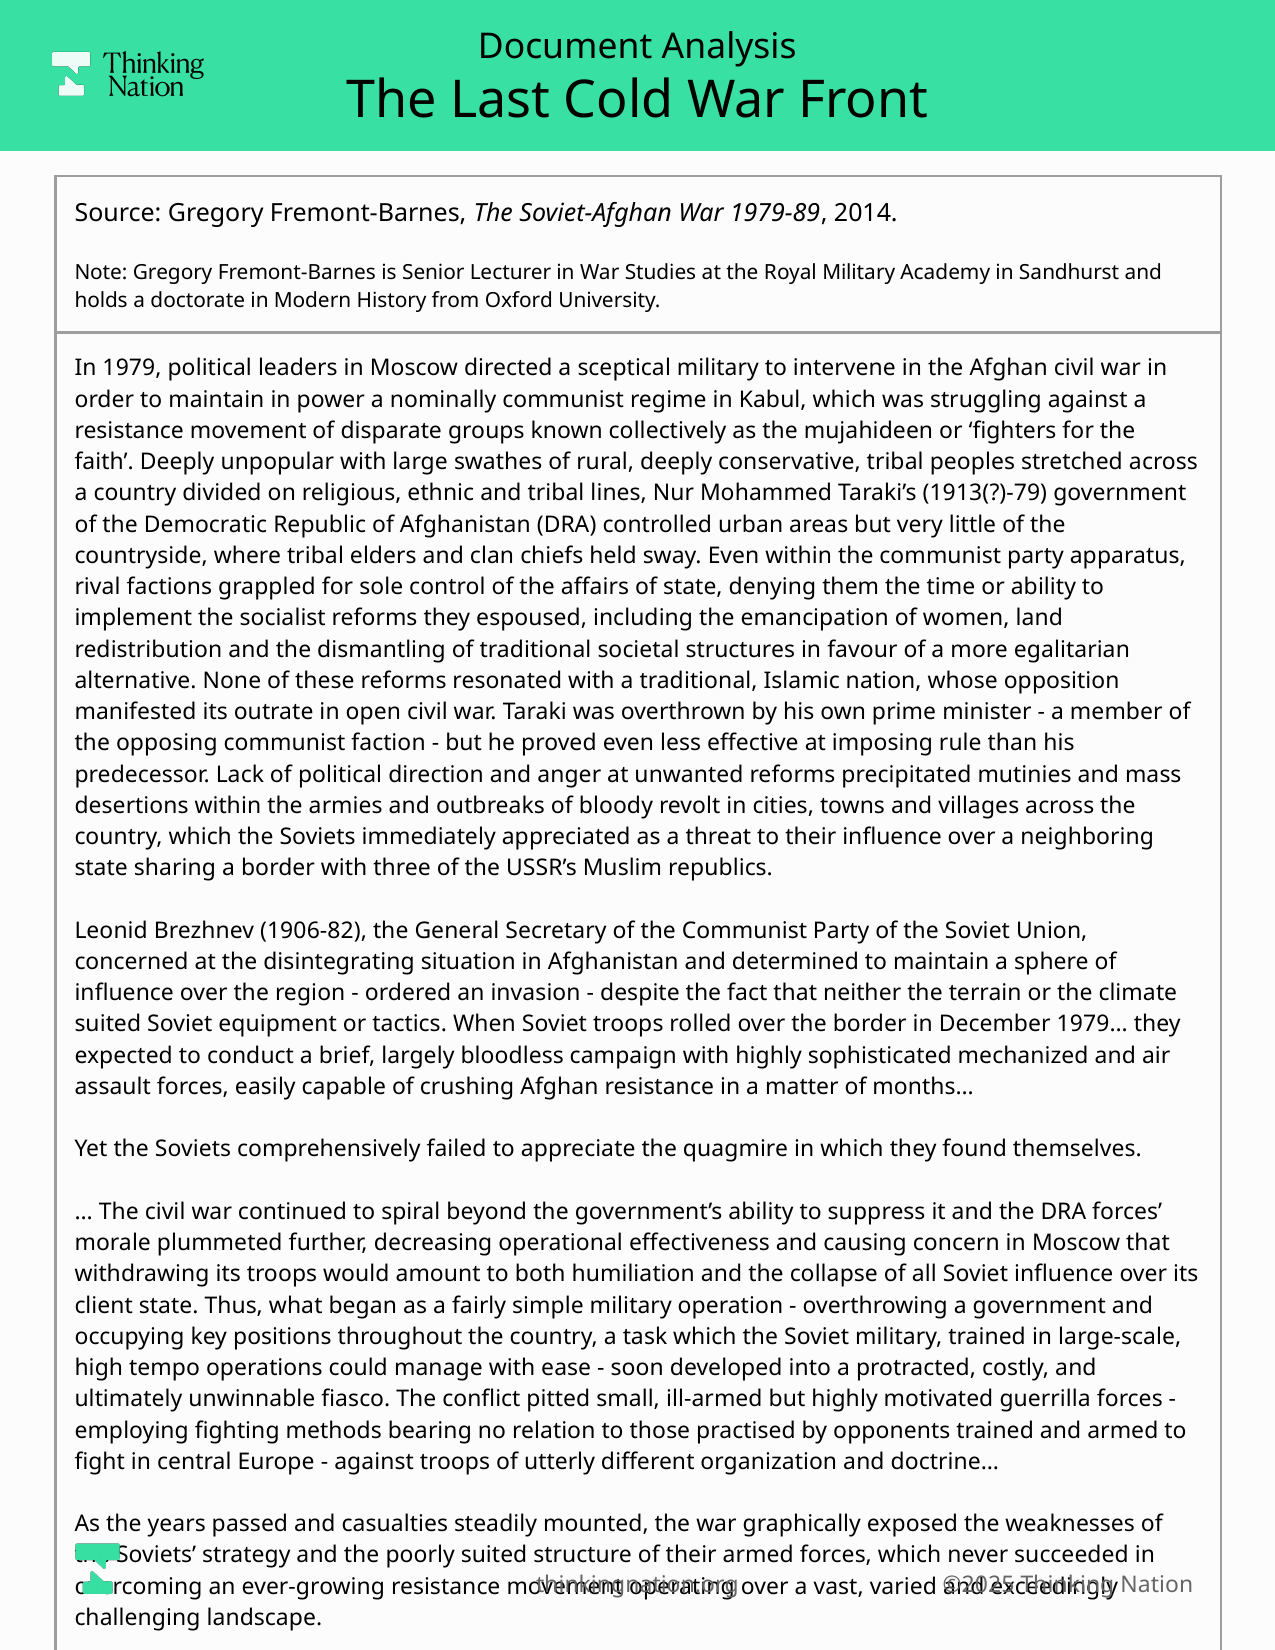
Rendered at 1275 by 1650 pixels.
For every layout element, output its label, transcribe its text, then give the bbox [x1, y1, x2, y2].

text_box thinkingnation.org [486, 1553, 789, 1605]
table_header Source: Gregory Fremont-Barnes, The Soviet-Afghan War 1979-89, 2014. Note: Gregory Fremont-Barnes is Senior Lecturer in War Studies at the Royal Military Academy in Sandhurst and holds a doctorate in Modern History from Oxford University. [57, 177, 1220, 331]
text_box Document Analysis The Last Cold War Front [0, 0, 1275, 151]
text_box ©2025 Thinking Nation [907, 1553, 1210, 1605]
picture [62, 1533, 133, 1604]
picture [35, 37, 210, 110]
table_cell In 1979, political leaders in Moscow directed a sceptical military to intervene in the Afghan civil war in order to maintain in power a nominally communist regime in Kabul, which was struggling against a resistance movement of disparate groups known collectively as the mujahideen or ‘fighters for the faith’. Deeply unpopular with large swathes of rural, deeply conservative, tribal peoples stretched across a country divided on religious, ethnic and tribal lines, Nur Mohammed Taraki’s (1913(?)-79) government of the Democratic Republic of Afghanistan (DRA) controlled urban areas but very little of the countryside, where tribal elders and clan chiefs held sway. Even within the communist party apparatus, rival factions grappled for sole control of the affairs of state, denying them the time or ability to implement the socialist reforms they espoused, including the emancipation of women, land redistribution and the dismantling of traditional societal structures in favour of a more egalitarian alternative. None of these reforms resonated with a traditional, Islamic nation, whose opposition manifested its outrate in open civil war. Taraki was overthrown by his own prime minister - a member of the opposing communist faction - but he proved even less effective at imposing rule than his predecessor. Lack of political direction and anger at unwanted reforms precipitated mutinies and mass desertions within the armies and outbreaks of bloody revolt in cities, towns and villages across the country, which the Soviets immediately appreciated as a threat to their influence over a neighboring state sharing a border with three of the USSR’s Muslim republics. Leonid Brezhnev (1906-82), the General Secretary of the Communist Party of the Soviet Union, concerned at the disintegrating situation in Afghanistan and determined to maintain a sphere of influence over the region - ordered an invasion - despite the fact that neither the terrain or the climate suited Soviet equipment or tactics. When Soviet troops rolled over the border in December 1979… they expected to conduct a brief, largely bloodless campaign with highly sophisticated mechanized and air assault forces, easily capable of crushing Afghan resistance in a matter of months… Yet the Soviets comprehensively failed to appreciate the quagmire in which they found themselves. … The civil war continued to spiral beyond the government’s ability to suppress it and the DRA forces’ morale plummeted further, decreasing operational effectiveness and causing concern in Moscow that withdrawing its troops would amount to both humiliation and the collapse of all Soviet influence over its client state. Thus, what began as a fairly simple military operation - overthrowing a government and occupying key positions throughout the country, a task which the Soviet military, trained in large-scale, high tempo operations could manage with ease - soon developed into a protracted, costly, and ultimately unwinnable fiasco. The conflict pitted small, ill-armed but highly motivated guerrilla forces - employing fighting methods bearing no relation to those practised by opponents trained and armed to fight in central Europe - against troops of utterly different organization and doctrine… As the years passed and casualties steadily mounted, the war graphically exposed the weaknesses of the Soviets’ strategy and the poorly suited structure of their armed forces, which never succeeded in overcoming an ever-growing resistance movement operating over a vast, varied and exceedingly challenging landscape. [57, 334, 1220, 1650]
